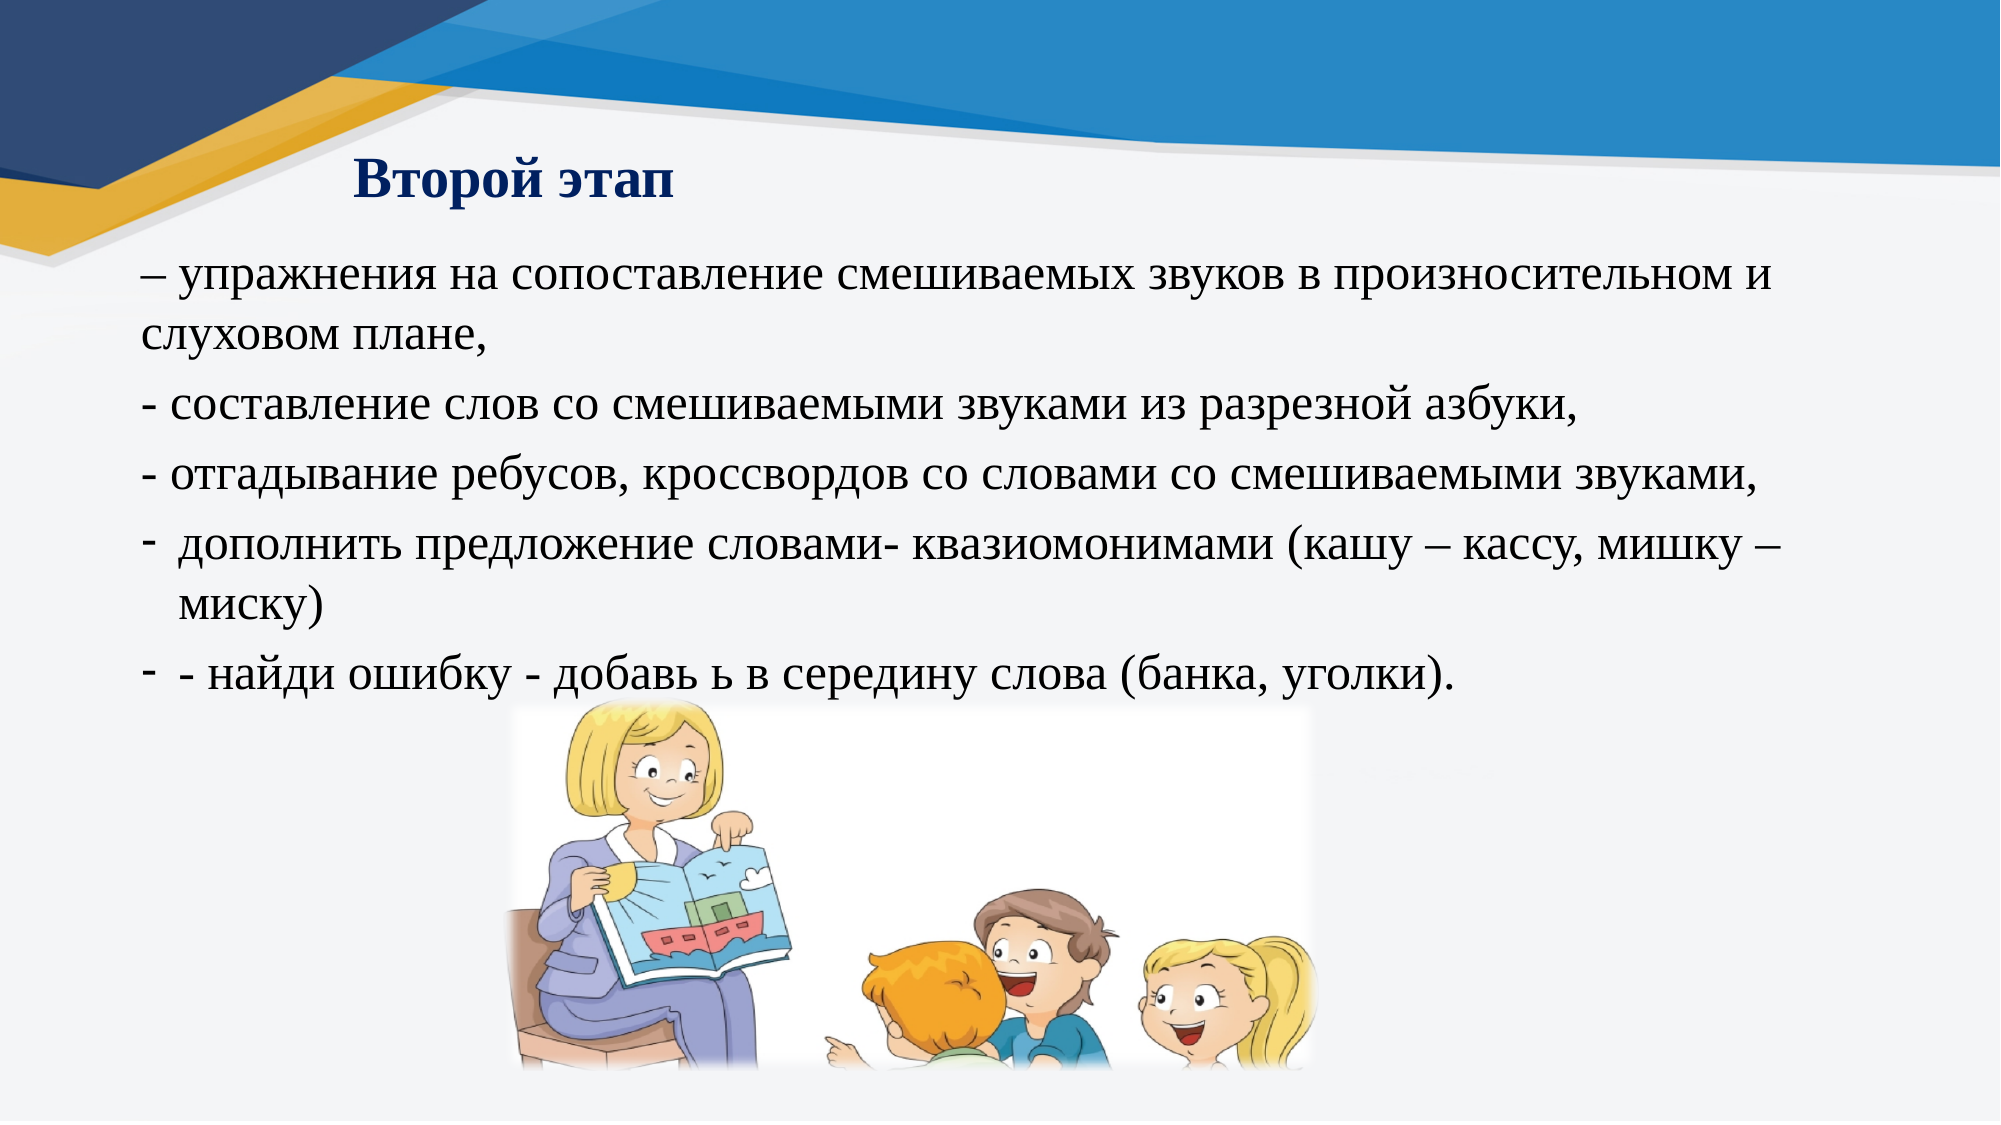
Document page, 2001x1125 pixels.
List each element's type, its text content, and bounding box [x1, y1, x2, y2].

title Второй этап [338, 125, 1863, 231]
picture [0, 0, 2000, 1125]
list – упражнения на сопоставление смешиваемых звуков в произносительном и слуховом плане, - составление слов со смешиваемыми звуками из разрезной азбуки, - отгадывание ребусов, кроссвордов со словами со смешиваемыми звуками, дополнить предложение словами- квазиомонимами (кашу – кассу, мишку – миску) - найди ошибку - добавь ь в середину слова (банка, уголки). [125, 231, 1863, 858]
